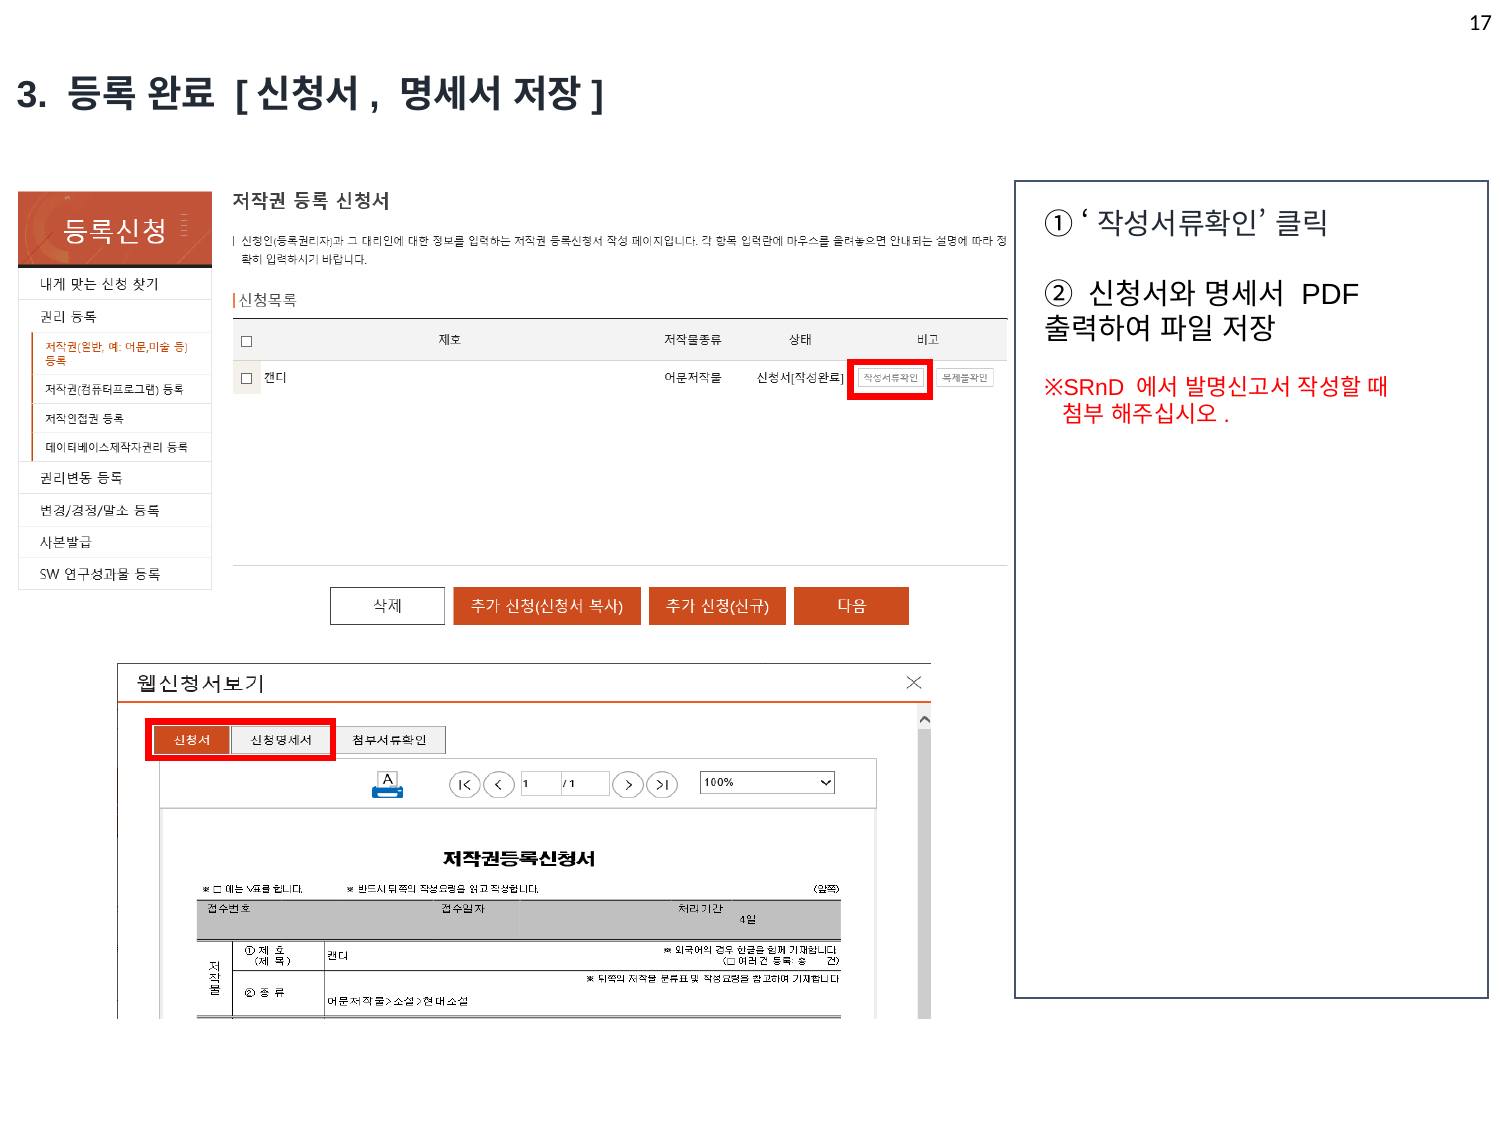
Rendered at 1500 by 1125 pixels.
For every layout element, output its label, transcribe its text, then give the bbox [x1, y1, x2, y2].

picture [13, 181, 1012, 636]
text_box 3. 등록 완료 [신청서, 명세서 저장] [1, 62, 619, 123]
text_box ① ‘작성서류확인’ 클릭 ② 신청서와 명세서 PDF 출력하여 파일 저장 ※SRnD 에서 발명신고서 작성할 때 첨부 해주십시오. [1029, 197, 1470, 505]
text_box 17 [1453, 0, 1500, 43]
picture [117, 663, 931, 1019]
text_box 1 [1014, 180, 1489, 999]
